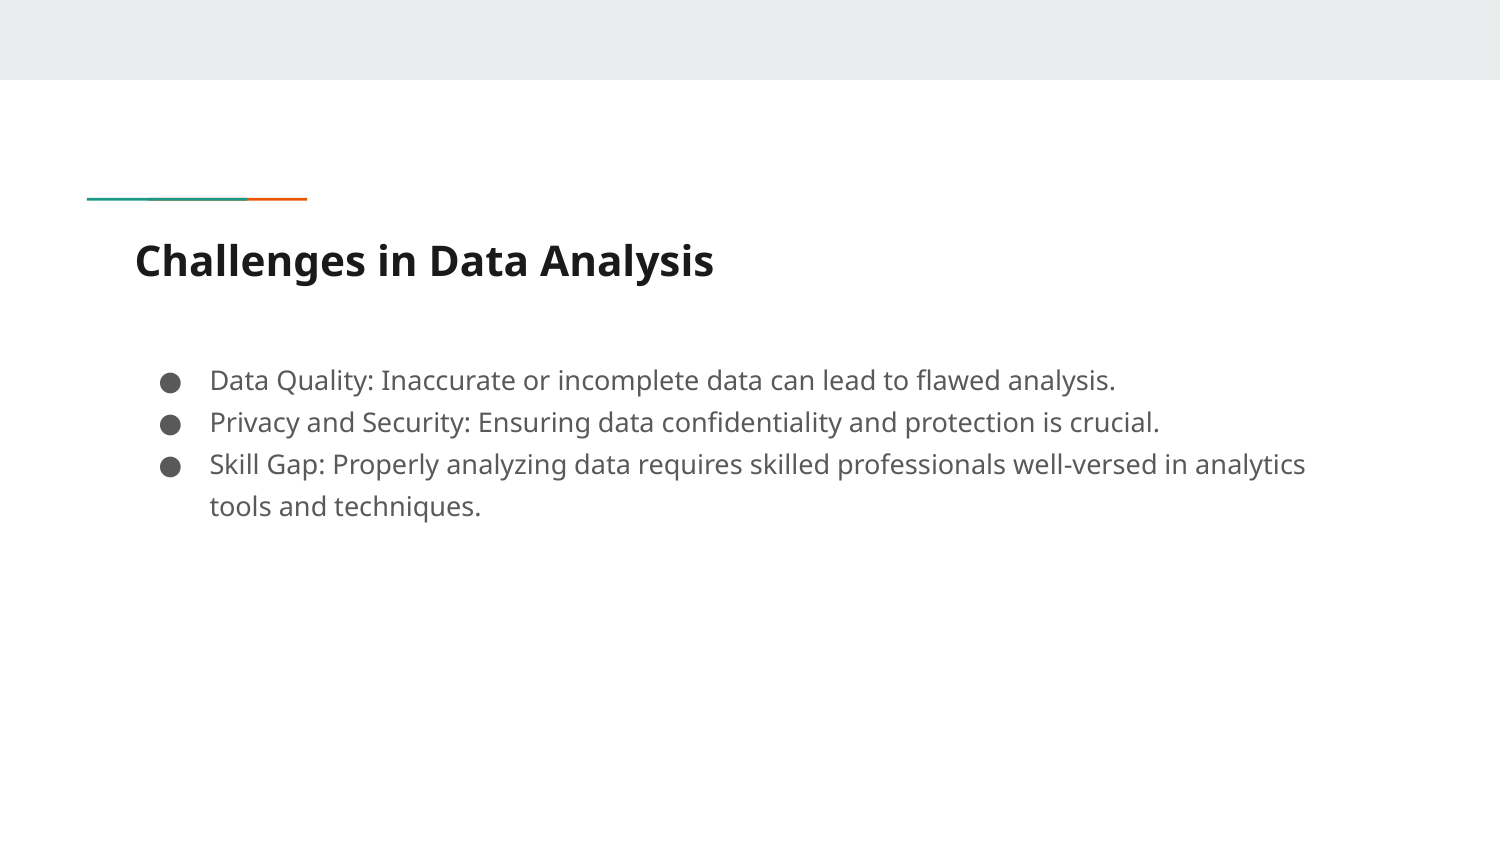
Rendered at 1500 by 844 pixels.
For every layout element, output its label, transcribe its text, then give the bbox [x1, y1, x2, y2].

list Data Quality: Inaccurate or incomplete data can lead to flawed analysis. Privacy and Security: Ensuring data confidentiality and protection is crucial. Skill Gap: Properly analyzing data requires skilled professionals well-versed in analytics tools and techniques. [119, 341, 1381, 712]
title Challenges in Data Analysis [119, 216, 1381, 305]
